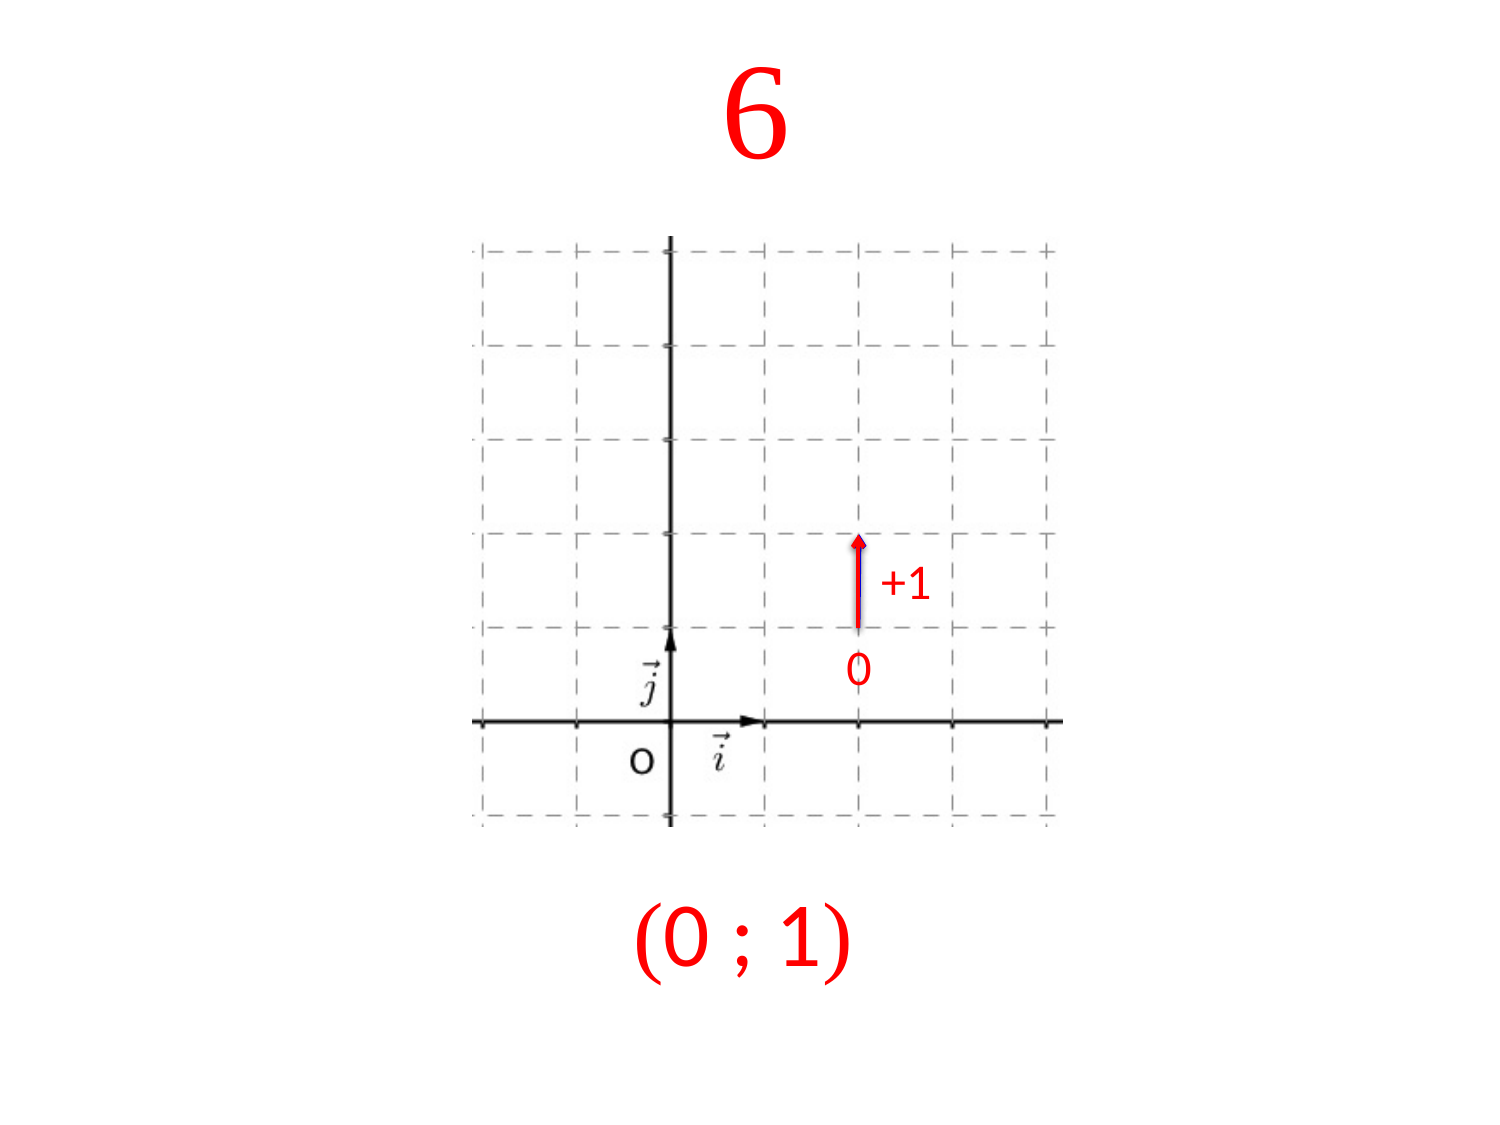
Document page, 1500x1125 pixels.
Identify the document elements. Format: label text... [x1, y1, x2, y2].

picture [472, 235, 1064, 827]
text_box 6 [5, 0, 1500, 208]
text_box (0 ; 1) [618, 867, 878, 993]
